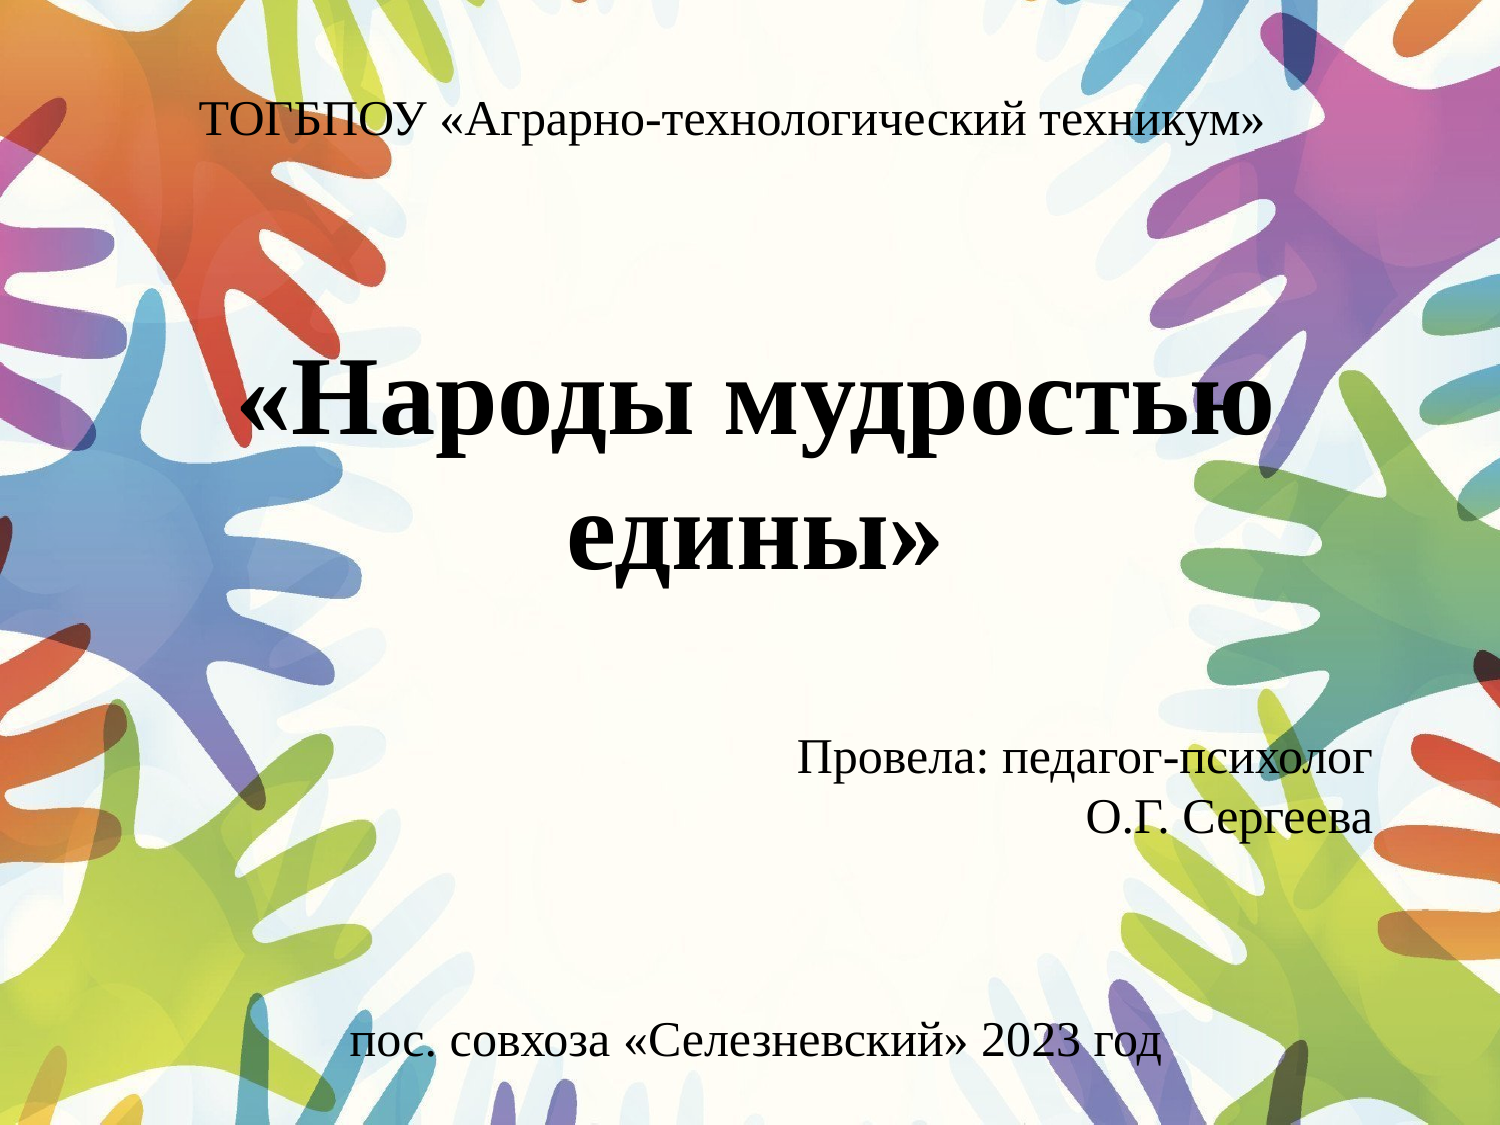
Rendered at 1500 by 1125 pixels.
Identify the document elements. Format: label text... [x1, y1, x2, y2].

text_box пос. совхоза «Селезневский» 2023 год [306, 999, 1205, 1075]
text_box «Народы мудростью едины» [159, 314, 1353, 600]
text_box Провела: педагог-психолог О.Г. Сергеева [714, 715, 1388, 851]
text_box ТОГБПОУ «Аграрно-технологический техникум» [147, 78, 1317, 153]
